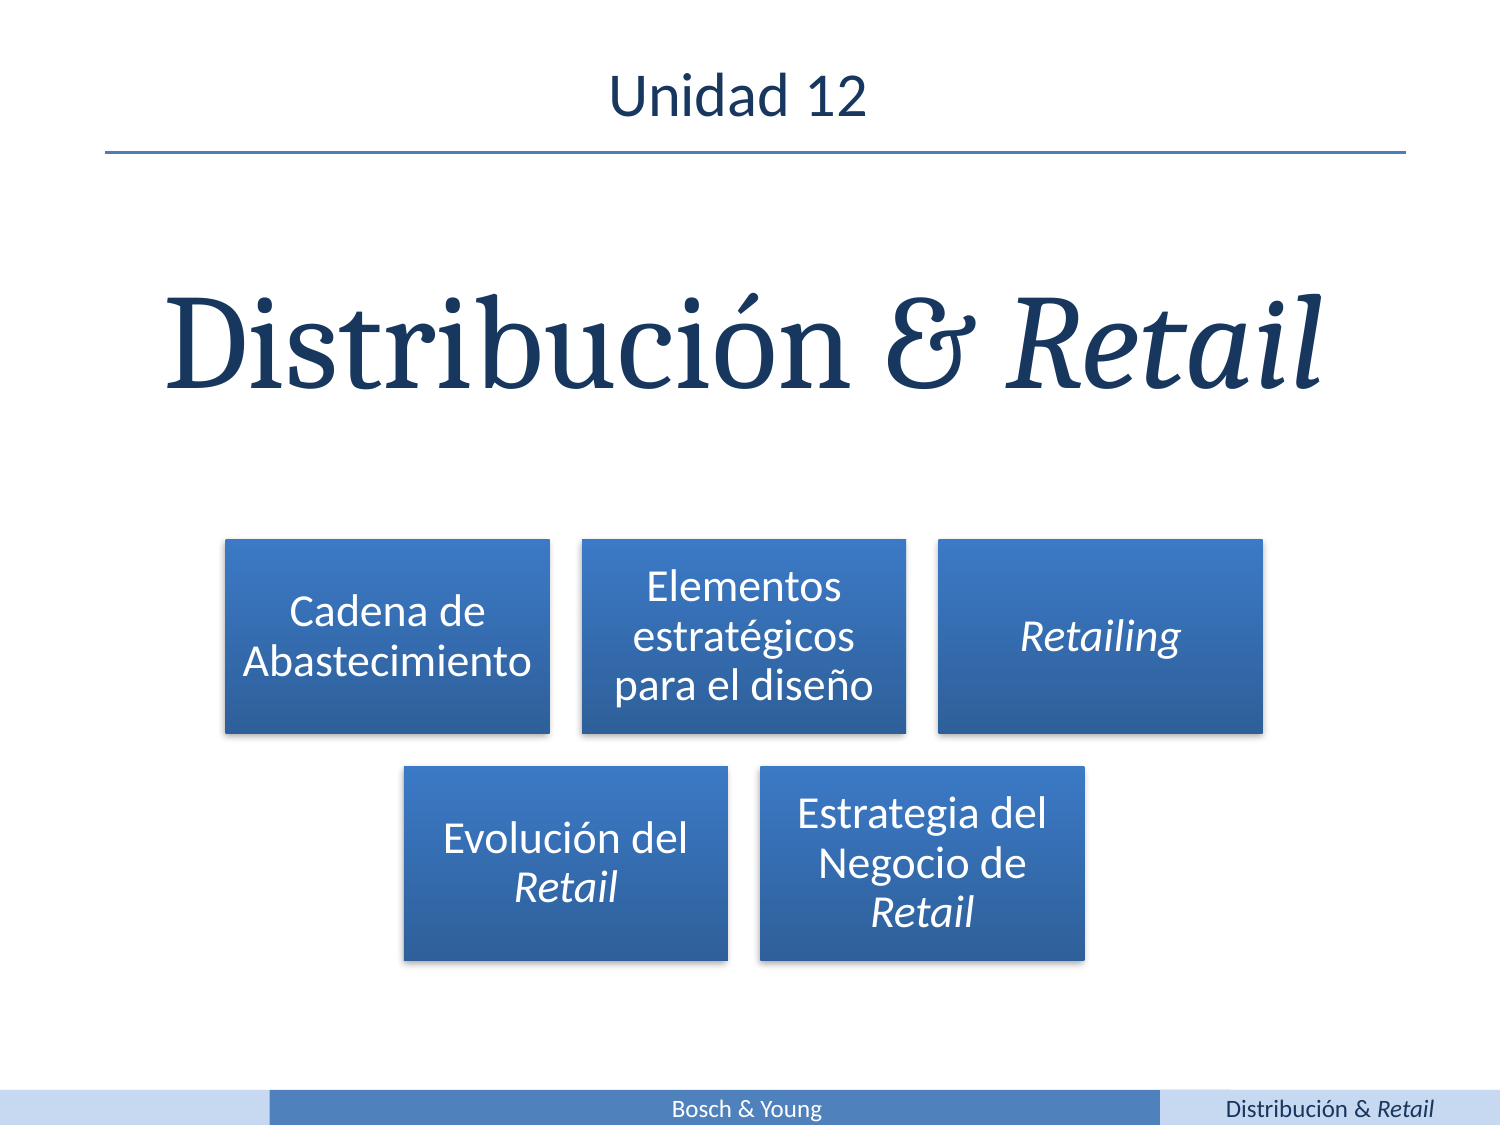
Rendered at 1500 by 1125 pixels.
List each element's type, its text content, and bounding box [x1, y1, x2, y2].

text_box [175, 538, 1313, 962]
text_box [0, 1088, 272, 1125]
text_box Unidad 12 [457, 46, 1020, 137]
text_box Distribución & Retail [93, 246, 1395, 424]
text_box Distribución & Retail [1158, 1088, 1500, 1125]
text_box Bosch & Young [272, 1088, 1158, 1125]
